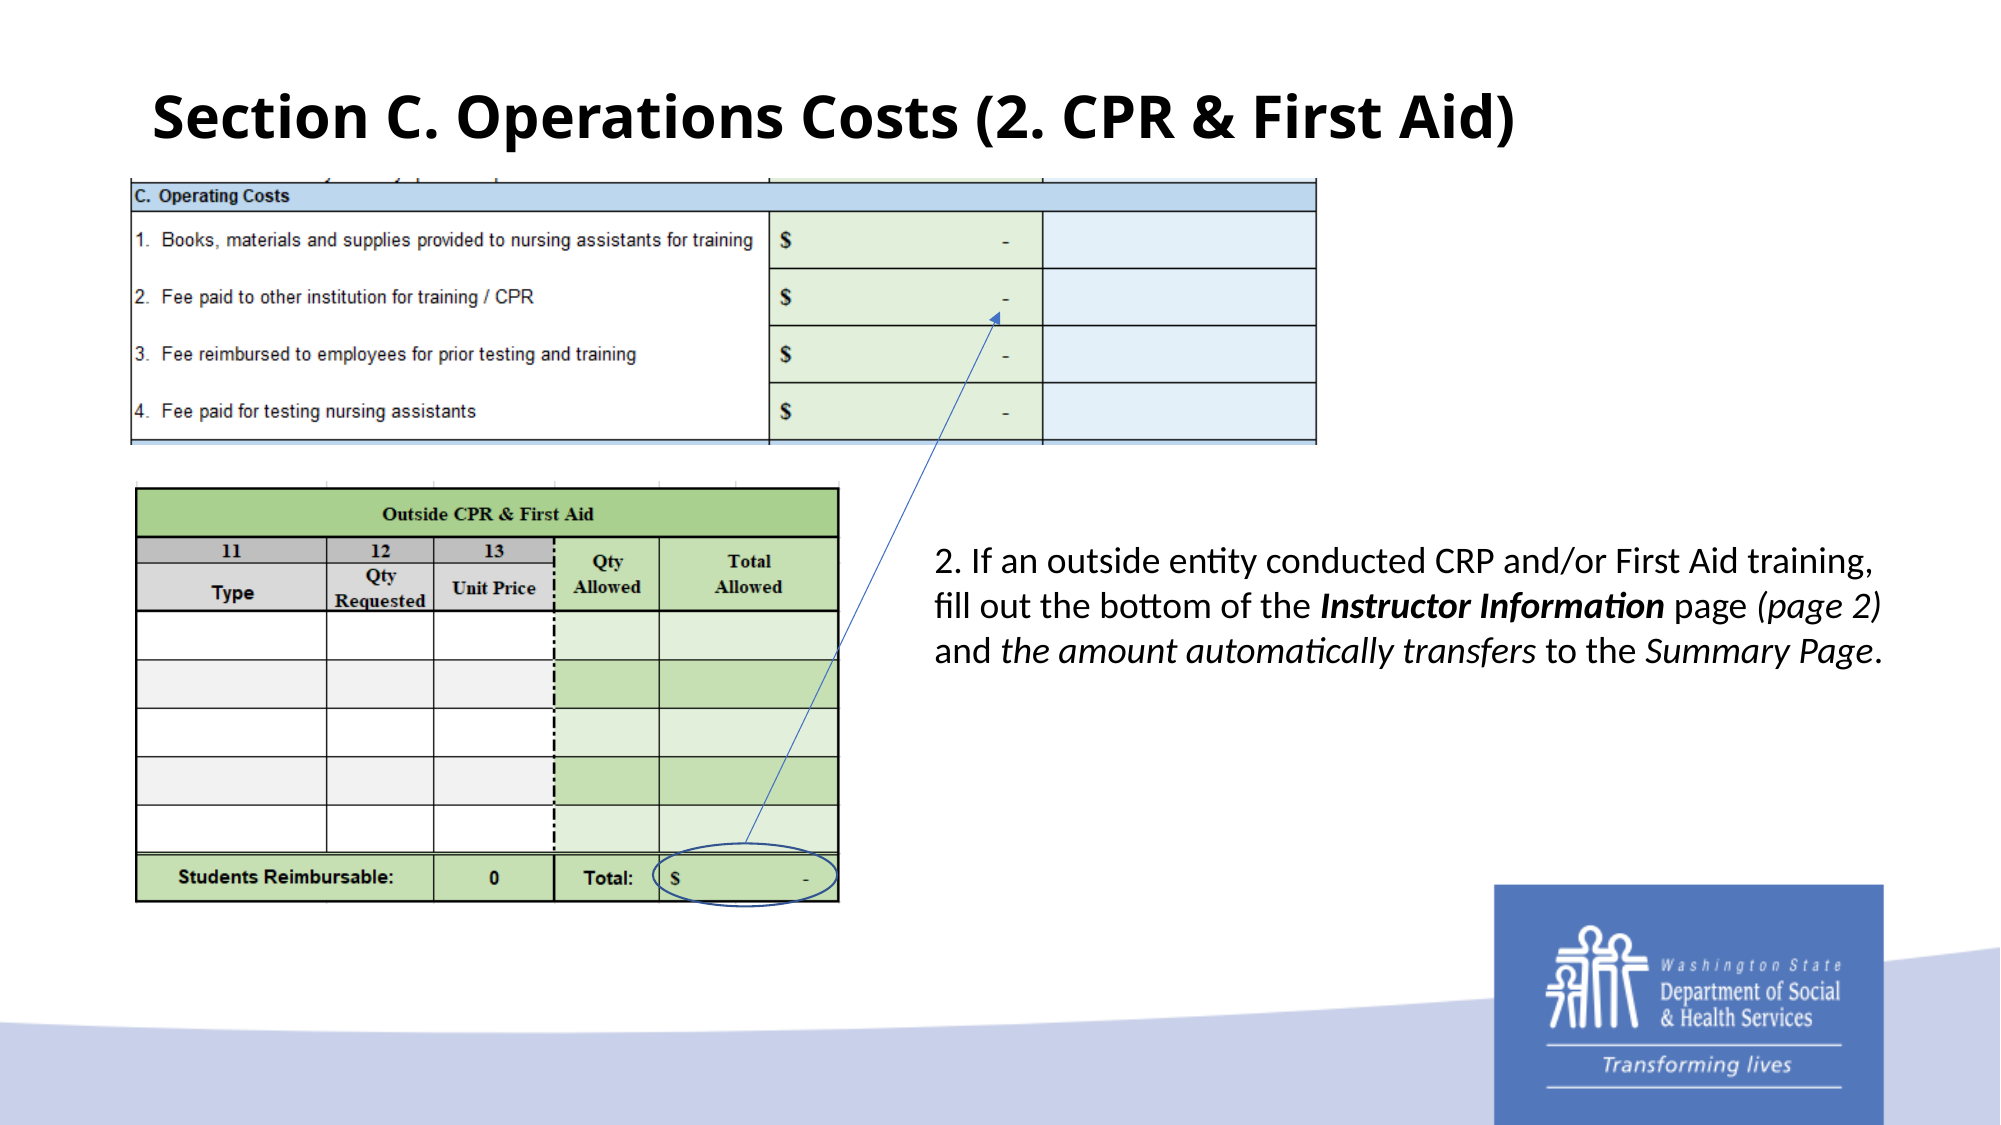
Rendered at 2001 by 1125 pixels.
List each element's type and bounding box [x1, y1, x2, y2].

picture [0, 0, 2000, 1125]
text_box [745, 311, 1000, 844]
